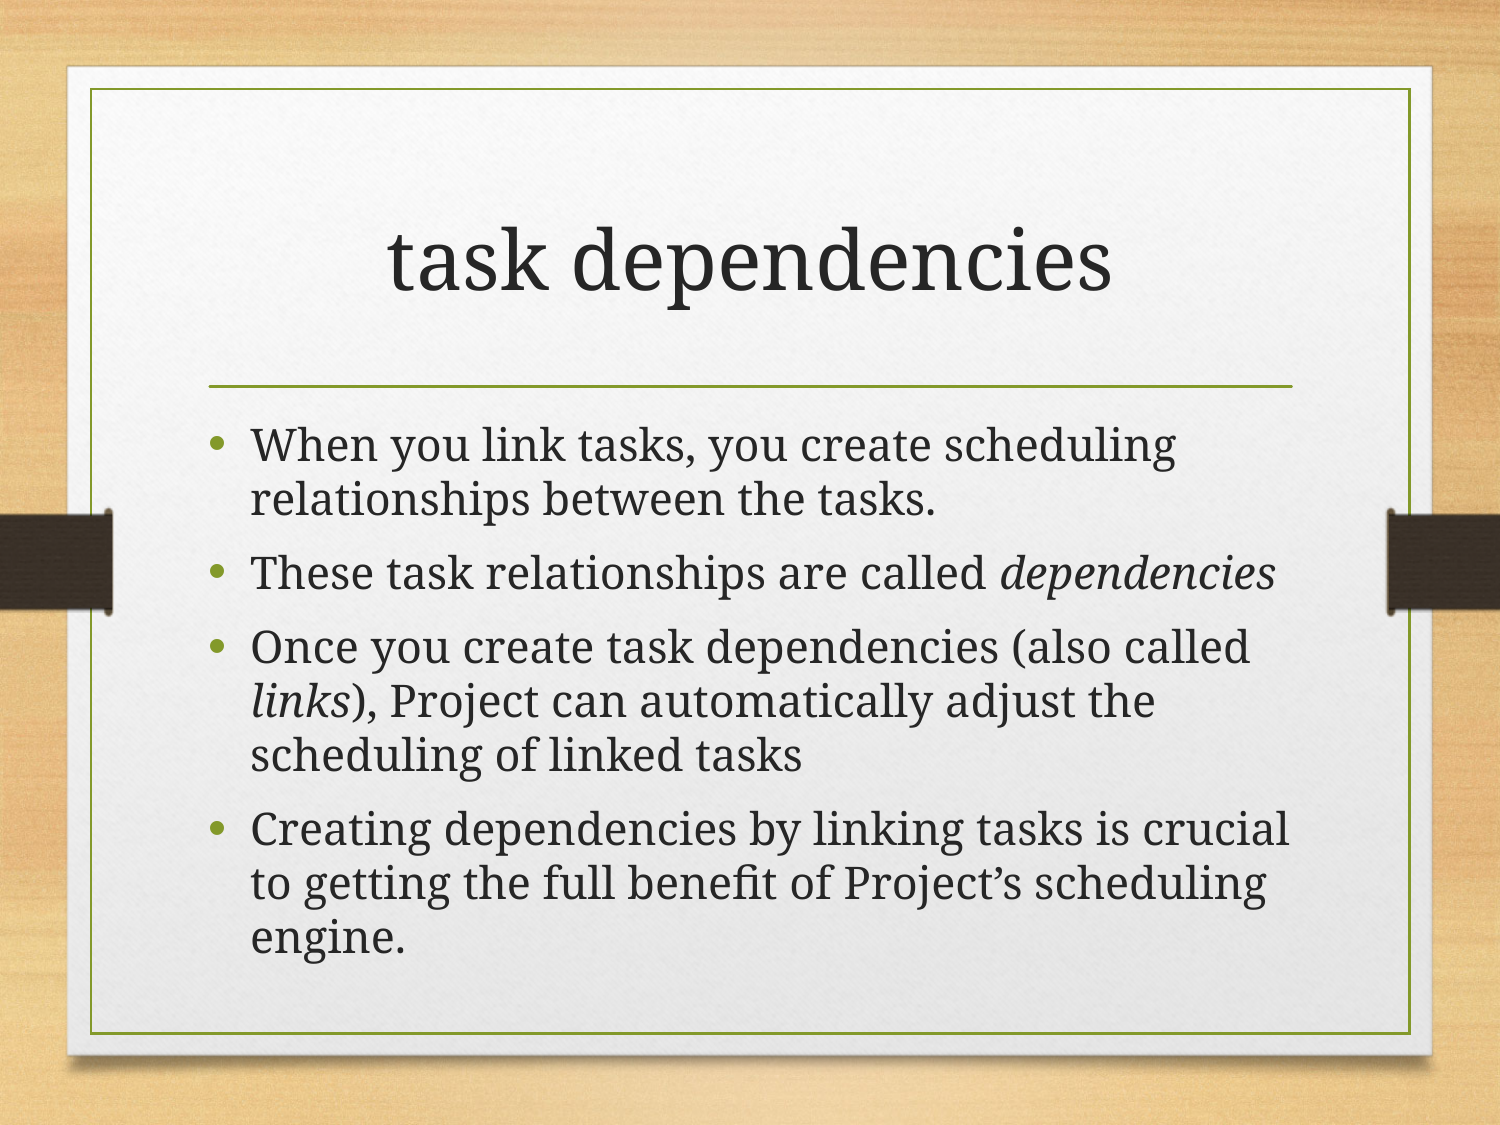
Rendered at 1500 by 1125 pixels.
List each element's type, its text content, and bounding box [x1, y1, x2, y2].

title task dependencies [193, 150, 1309, 365]
list When you link tasks, you create scheduling relationships between the tasks. These task relationships are called dependencies Once you create task dependencies (also called links), Project can automatically adjust the scheduling of linked tasks Creating dependencies by linking tasks is crucial to getting the full benefit of Project’s scheduling engine. [193, 408, 1309, 974]
picture [0, 0, 1500, 1125]
